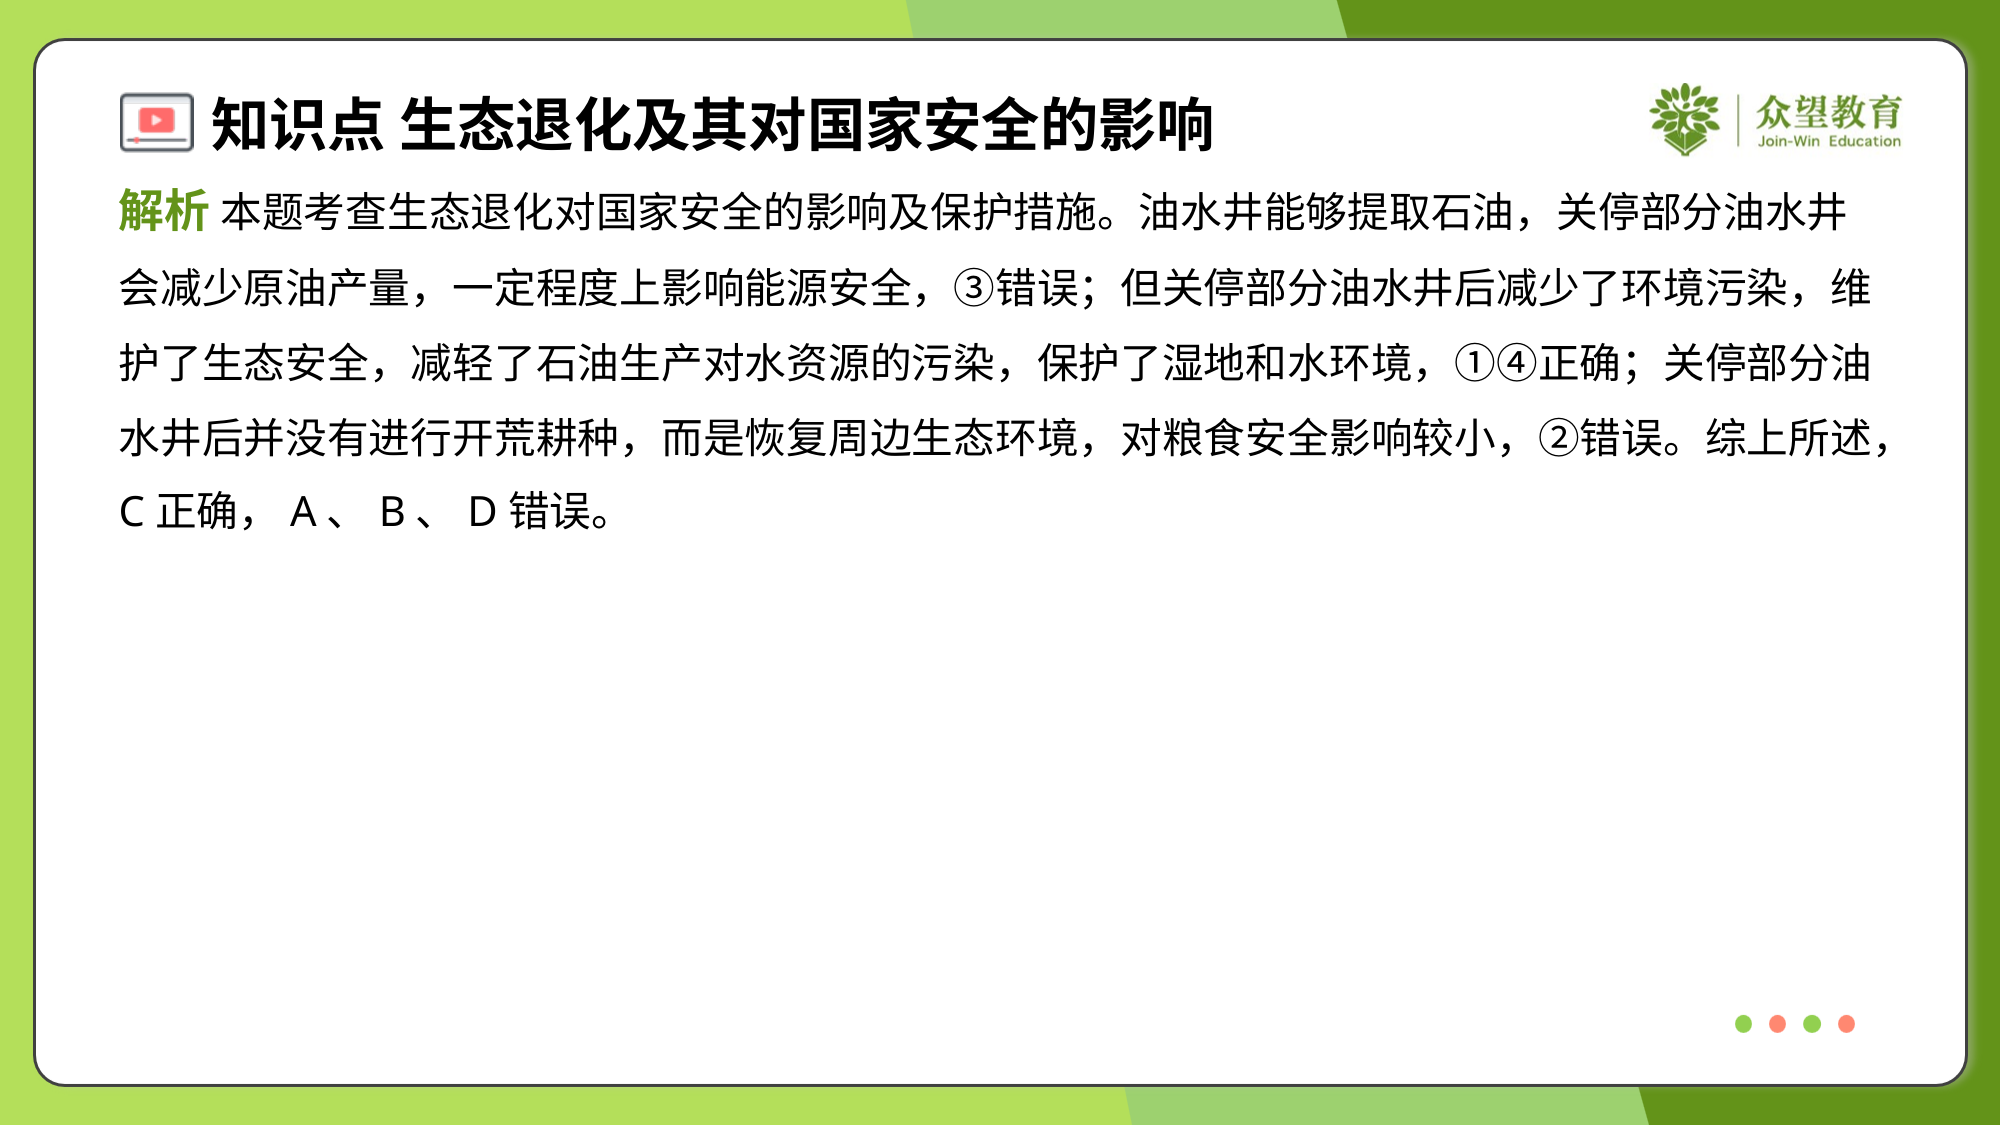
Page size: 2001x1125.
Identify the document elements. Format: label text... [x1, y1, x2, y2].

text_box 解析 本题考查生态退化对国家安全的影响及保护措施。油水井能够提取石油，关停部分油水井 会减少原油产量，一定程度上影响能源安全，③错误；但关停部分油水井后减少了环境污染，维 护了生态安全，减轻了石油生产对水资源的污染，保护了湿地和水环境，①④正确；关停部分油 水井后并没有进行开荒耕种，而是恢复周边生态环境，对粮食安全影响较小，②错误。综上所述， C正确，A、B、D错误。 [118, 159, 1883, 527]
picture [0, 0, 2000, 1125]
